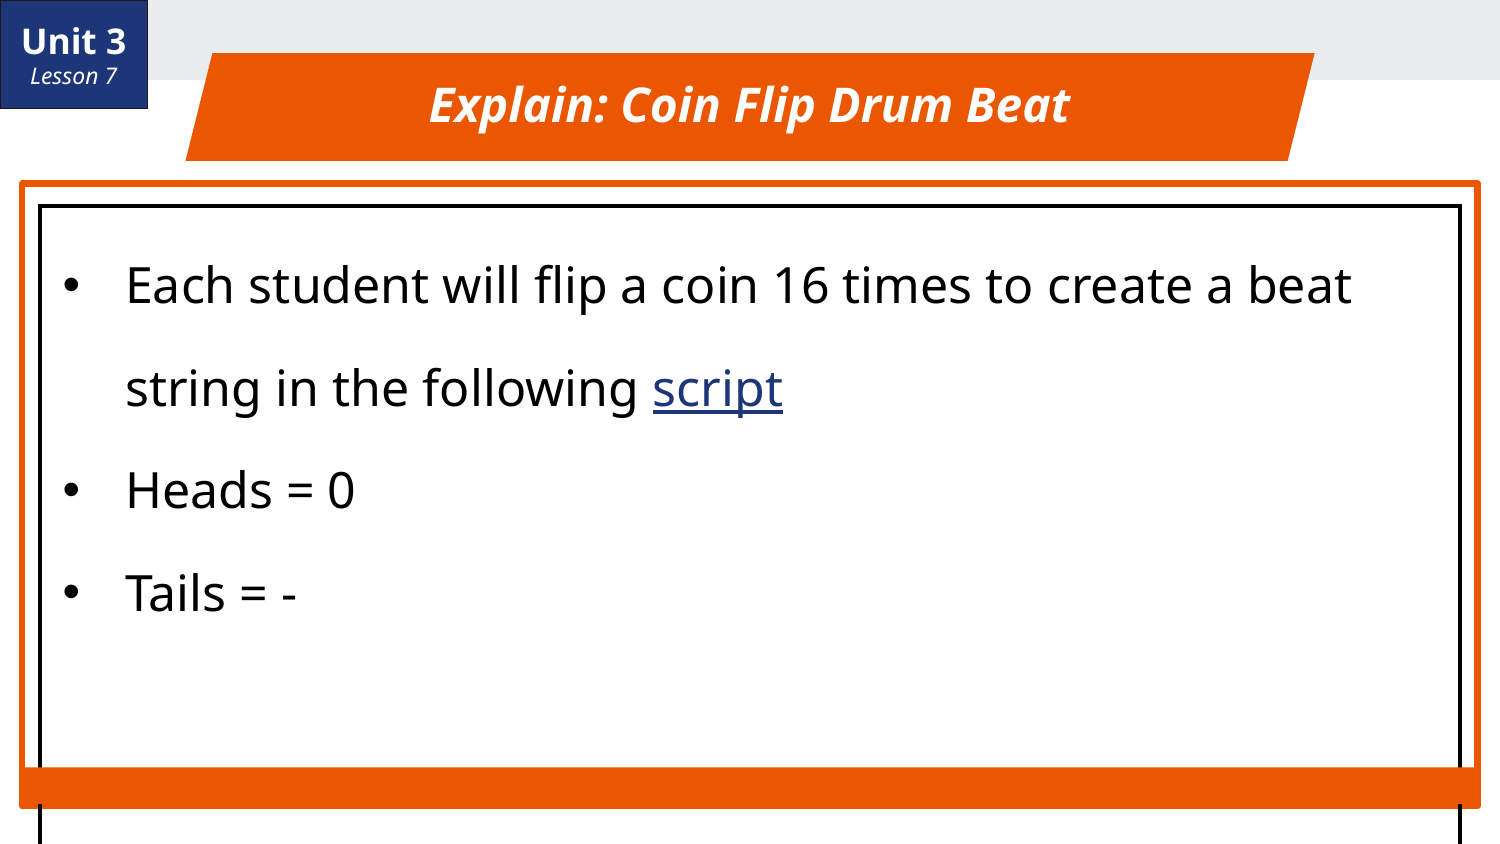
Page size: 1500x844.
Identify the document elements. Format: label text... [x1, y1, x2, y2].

picture [25, 186, 1475, 804]
table_cell [42, 811, 1458, 844]
text_box [185, 53, 1315, 161]
text_box Unit 3 Lesson 7 [0, 0, 148, 109]
title Explain: Coin Flip Drum Beat [221, 60, 1279, 155]
